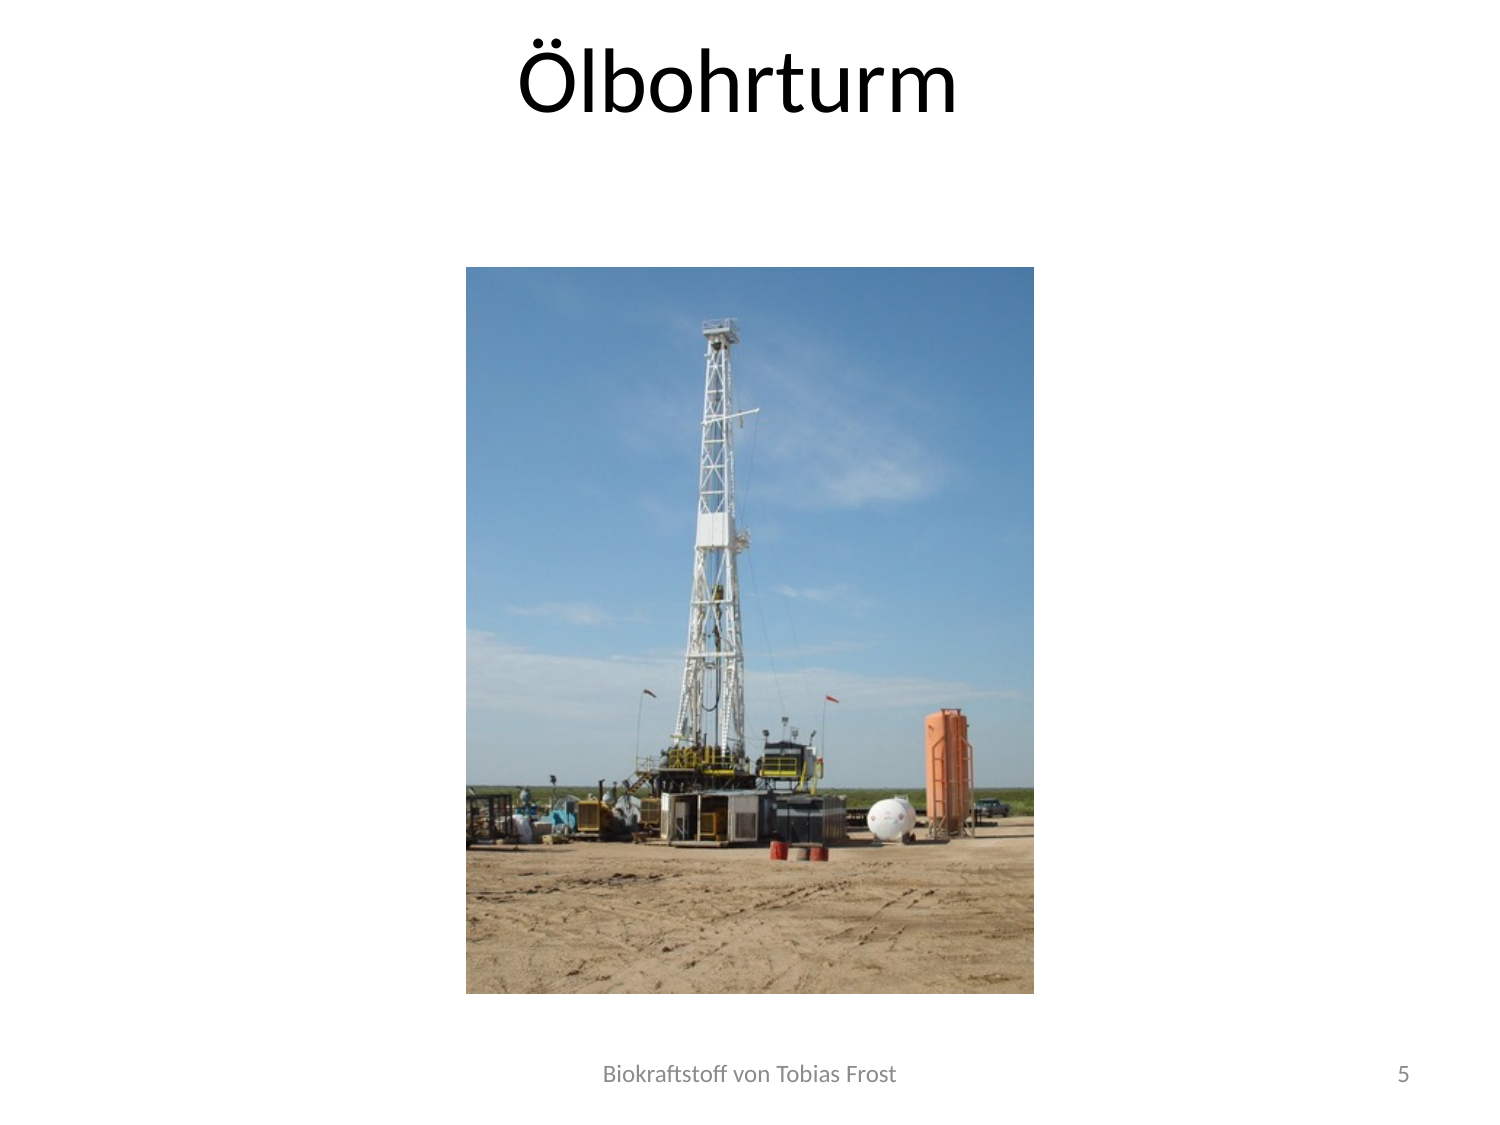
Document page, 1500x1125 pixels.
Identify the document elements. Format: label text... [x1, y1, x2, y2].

slide_number 5 [1074, 1042, 1425, 1103]
picture [466, 266, 1034, 995]
footer Biokraftstoff von Tobias Frost [512, 1042, 988, 1103]
title Ölbohrturm [64, 0, 1415, 152]
